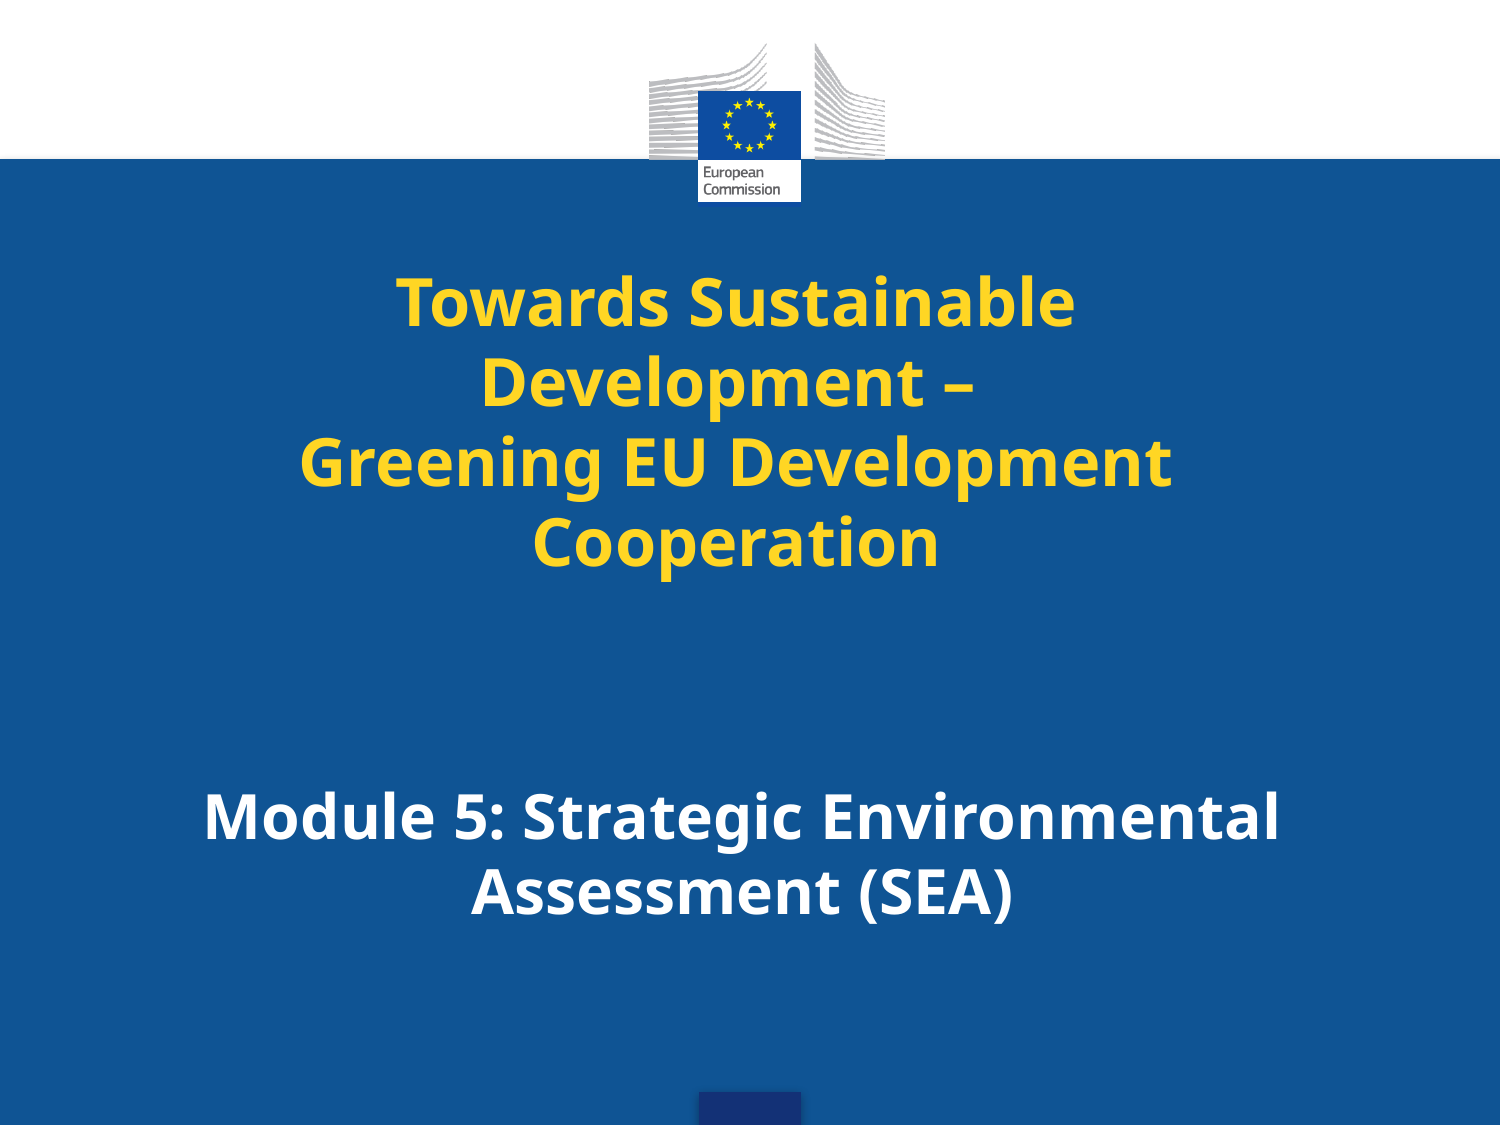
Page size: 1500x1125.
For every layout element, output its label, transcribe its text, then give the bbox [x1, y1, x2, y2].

subtitle Module 5: Strategic Environmental Assessment (SEA) [42, 769, 1443, 948]
title Towards Sustainable Development – Greening EU Development Cooperation [230, 355, 1243, 485]
